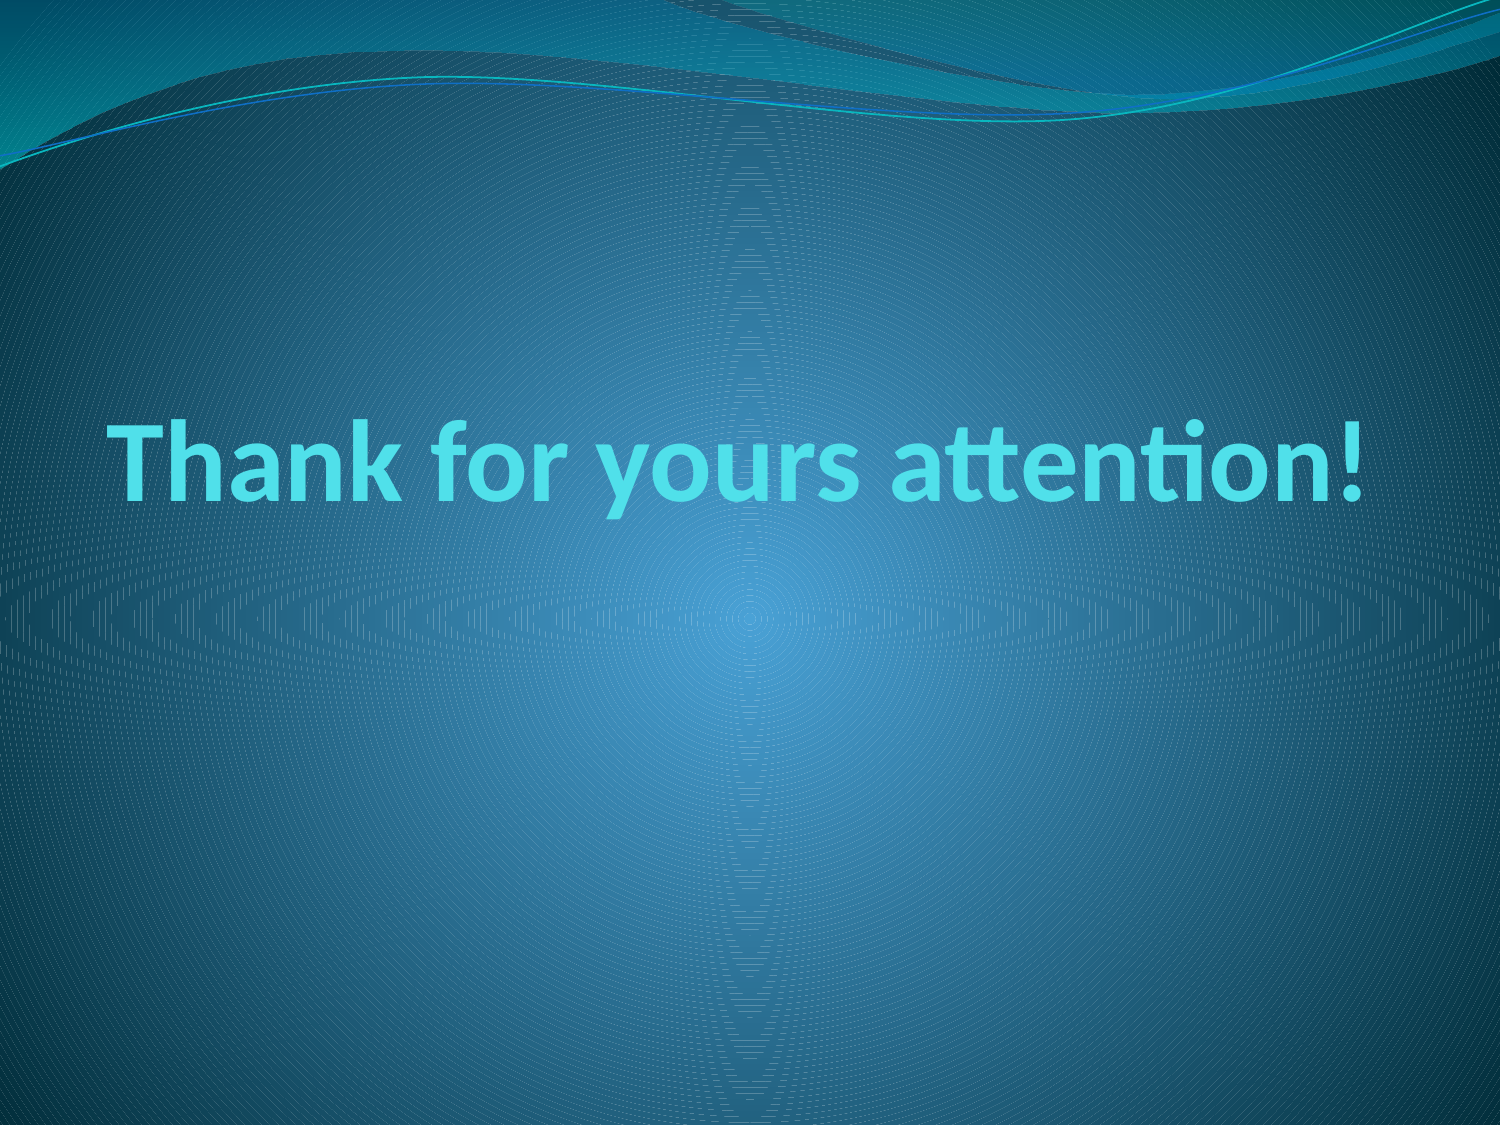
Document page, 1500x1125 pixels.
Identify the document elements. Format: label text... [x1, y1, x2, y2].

title Thank for yours attention! [87, 224, 1376, 525]
